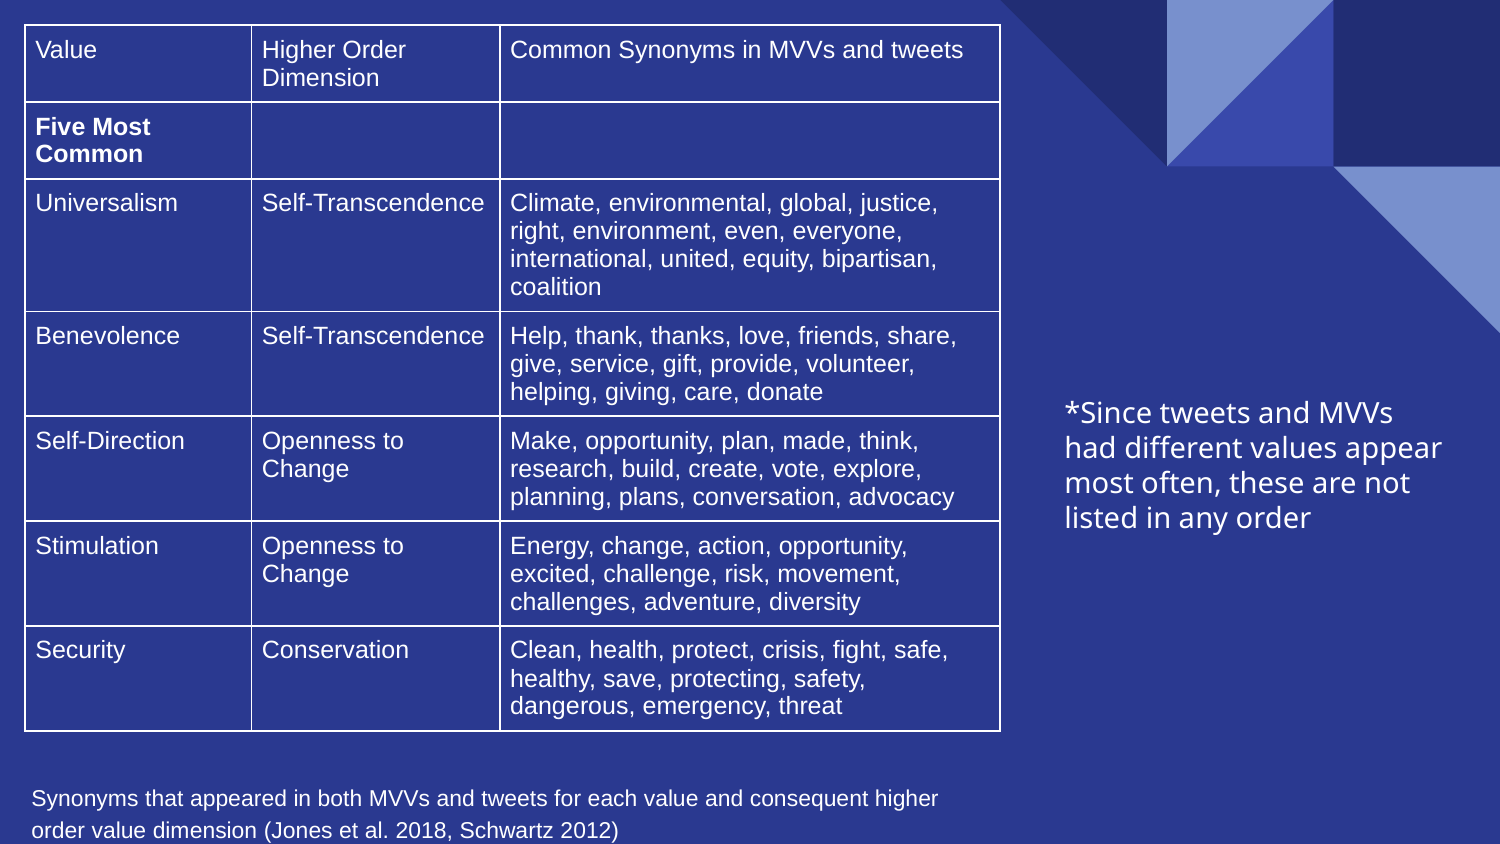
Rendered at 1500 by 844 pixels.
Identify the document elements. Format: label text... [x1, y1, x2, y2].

table_cell Universalism [26, 180, 251, 311]
table_cell Help, thank, thanks, love, friends, share, give, service, gift, provide, volunteer, helping, giving, care, donate [501, 312, 999, 415]
table_cell Openness to Change [252, 522, 499, 625]
table_cell [501, 103, 999, 178]
table_cell Five Most Common [26, 103, 251, 178]
table_cell Energy, change, action, opportunity, excited, challenge, risk, movement, challenges, adventure, diversity [501, 522, 999, 625]
table_cell Benevolence [26, 312, 251, 415]
table_cell Conservation [252, 627, 499, 730]
table_cell Self-Direction [26, 417, 251, 520]
text_box Synonyms that appeared in both MVVs and tweets for each value and consequent higher order value dimension (Jones et al. 2018, Schwartz 2012) [16, 764, 992, 844]
table_cell Openness to Change [252, 417, 499, 520]
table_cell Make, opportunity, plan, made, think, research, build, create, vote, explore, planning, plans, conversation, advocacy [501, 417, 999, 520]
text_box *Since tweets and MVVs had different values appear most often, these are not listed in any order [1049, 379, 1469, 550]
table_header Common Synonyms in MVVs and tweets [501, 26, 999, 101]
table_cell Clean, health, protect, crisis, fight, safe, healthy, save, protecting, safety, dangerous, emergency, threat [501, 627, 999, 730]
table_cell Security [26, 627, 251, 730]
table_cell Self-Transcendence [252, 180, 499, 311]
table_cell Self-Transcendence [252, 312, 499, 415]
table_cell [252, 103, 499, 178]
table_header Value [26, 26, 251, 101]
table_cell Climate, environmental, global, justice, right, environment, even, everyone, international, united, equity, bipartisan, coalition [501, 180, 999, 311]
table_header Higher Order Dimension [252, 26, 499, 101]
table_cell Stimulation [26, 522, 251, 625]
